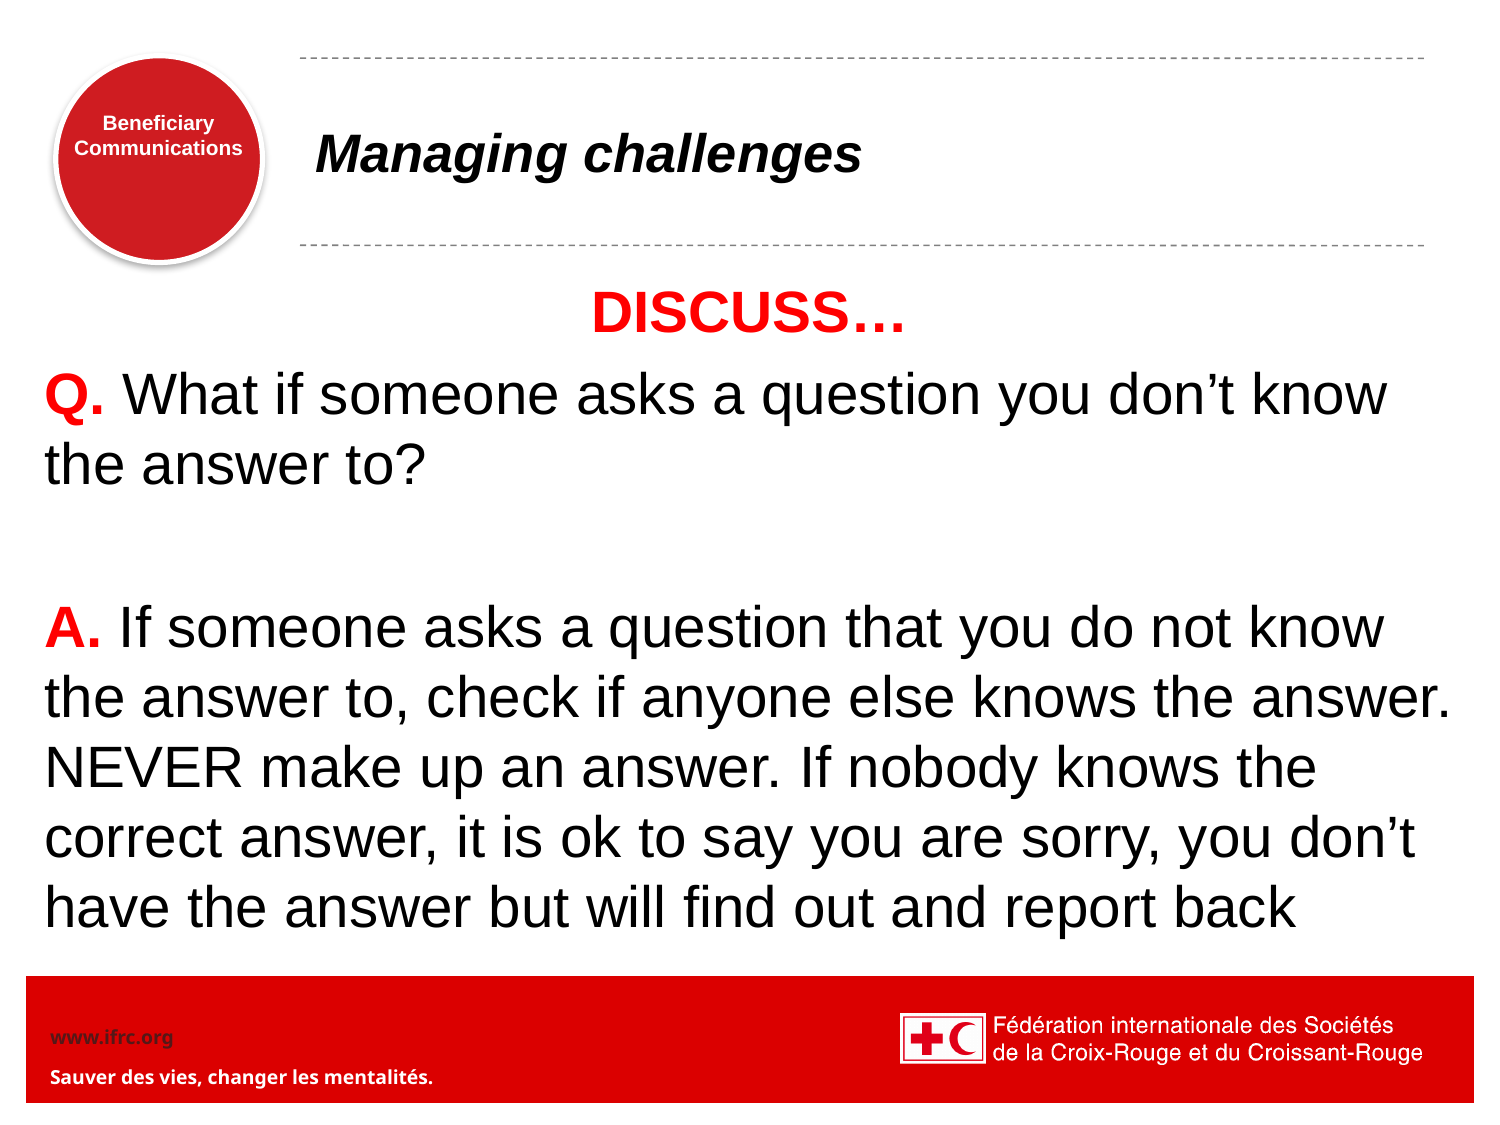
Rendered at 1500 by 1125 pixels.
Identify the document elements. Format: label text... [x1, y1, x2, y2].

list DISCUSS… Q. What if someone asks a question you don’t know the answer to? A. If someone asks a question that you do not know the answer to, check if anyone else knows the answer. NEVER make up an answer. If nobody knows the correct answer, it is ok to say you are sorry, you don’t have the answer but will find out and report back [29, 266, 1471, 981]
title Managing challenges [299, 57, 1426, 246]
picture [900, 1013, 1422, 1065]
